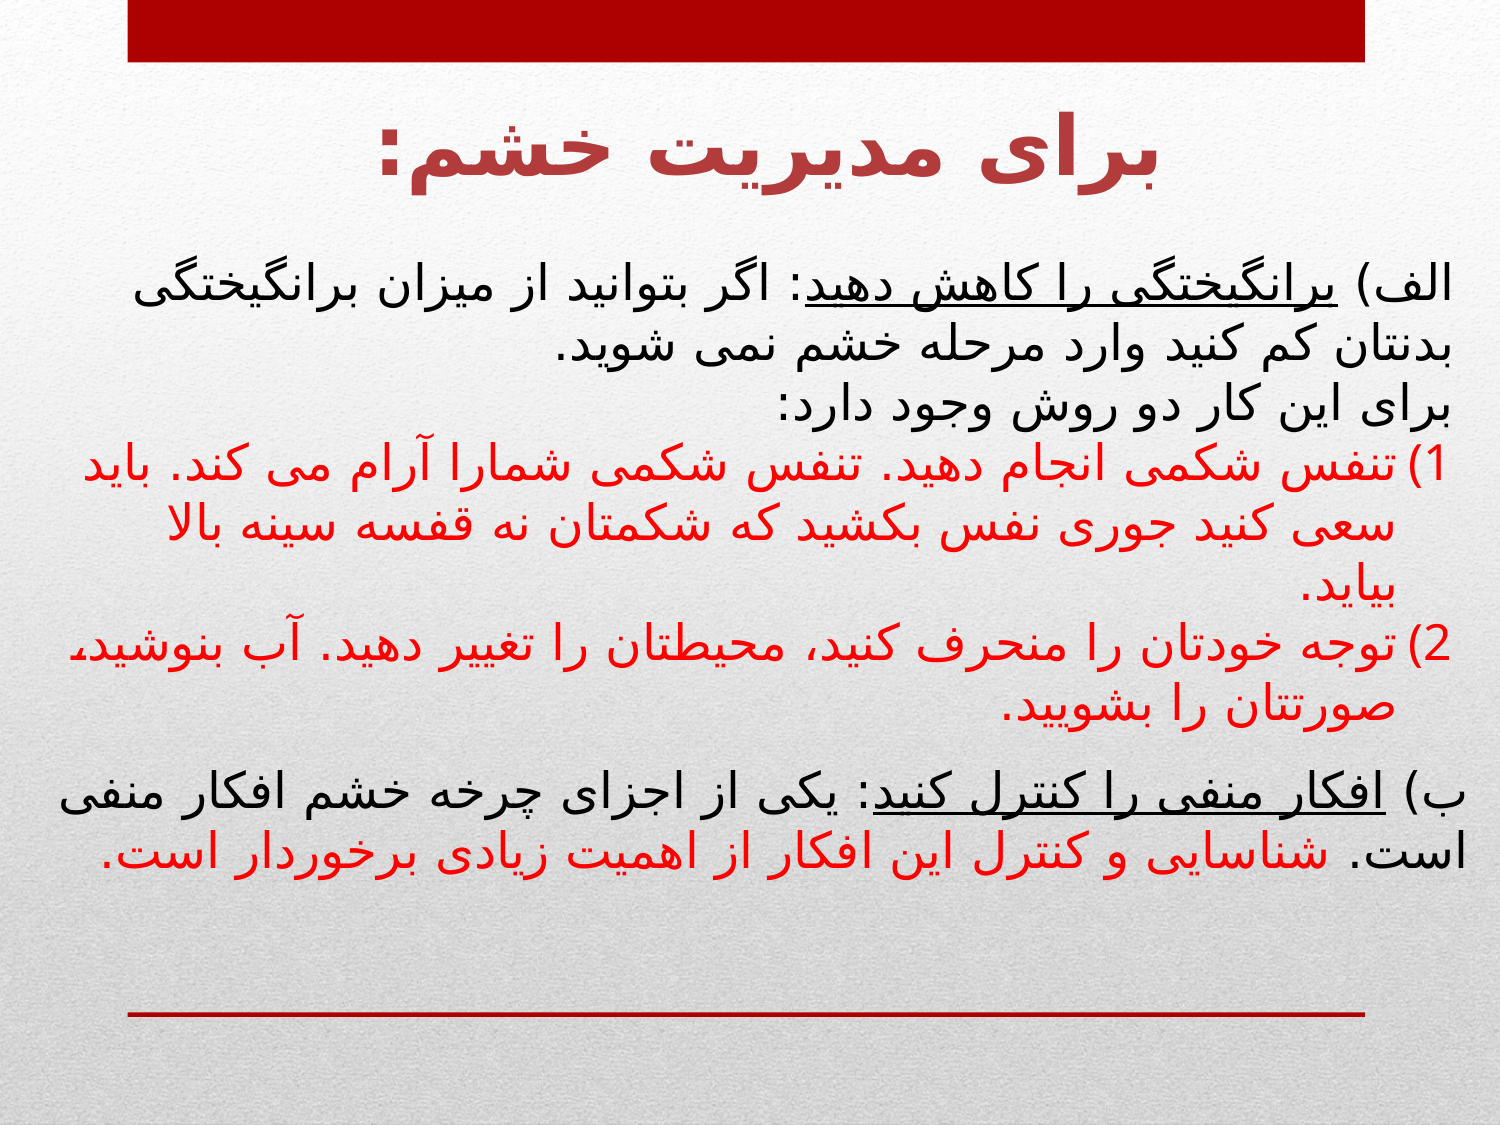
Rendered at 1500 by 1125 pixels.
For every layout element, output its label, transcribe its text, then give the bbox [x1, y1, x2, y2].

text_box ب) افکار منفی را کنترل کنید: یکی از اجزای چرخه خشم افکار منفی است. شناسایی و کنترل این افکار از اهمیت زیادی برخوردار است. [27, 751, 1484, 887]
text_box الف) برانگیختگی را کاهش دهید: اگر بتوانید از میزان برانگیختگی بدنتان کم کنید وارد مرحله خشم نمی شوید. برای این کار دو روش وجود دارد: تنفس شکمی انجام دهید. تنفس شکمی شمارا آرام می کند. باید سعی کنید جوری نفس بکشید که شکمتان نه قفسه سینه بالا بیاید. توجه خودتان را منحرف کنید، محیطتان را تغییر دهید. آب بنوشید، صورتتان را بشویید. [41, 243, 1470, 739]
text_box برای مدیریت خشم: [358, 84, 1180, 200]
